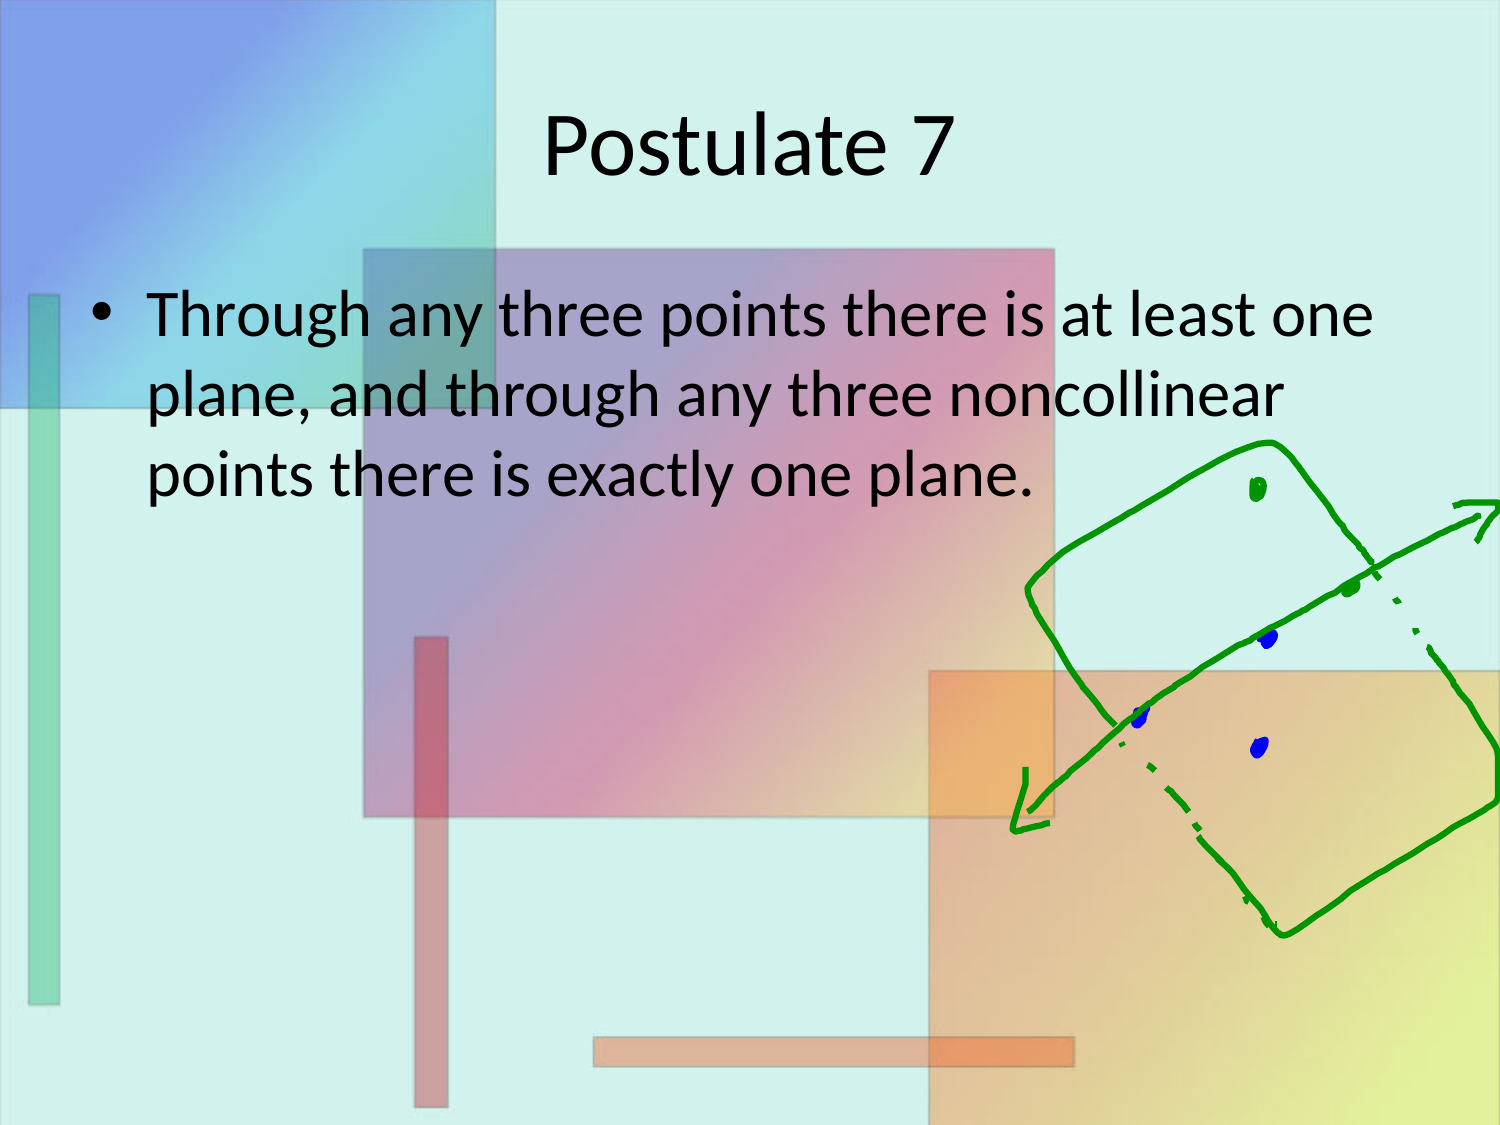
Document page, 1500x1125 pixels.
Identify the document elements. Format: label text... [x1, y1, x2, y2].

text_box [1040, 522, 1465, 803]
text_box [1244, 895, 1249, 903]
list Through any three points there is at least one plane, and through any three noncollinear points there is exactly one plane. [75, 262, 1425, 1005]
text_box [1193, 822, 1201, 831]
text_box [1252, 738, 1267, 757]
text_box [1373, 571, 1381, 580]
text_box [1452, 501, 1499, 543]
text_box [1011, 766, 1051, 833]
text_box [1026, 441, 1375, 727]
text_box [1147, 764, 1156, 772]
text_box [1165, 786, 1190, 813]
title Postulate 7 [75, 45, 1425, 233]
text_box [1251, 479, 1265, 500]
picture [0, 0, 1500, 1125]
text_box [1197, 646, 1499, 937]
